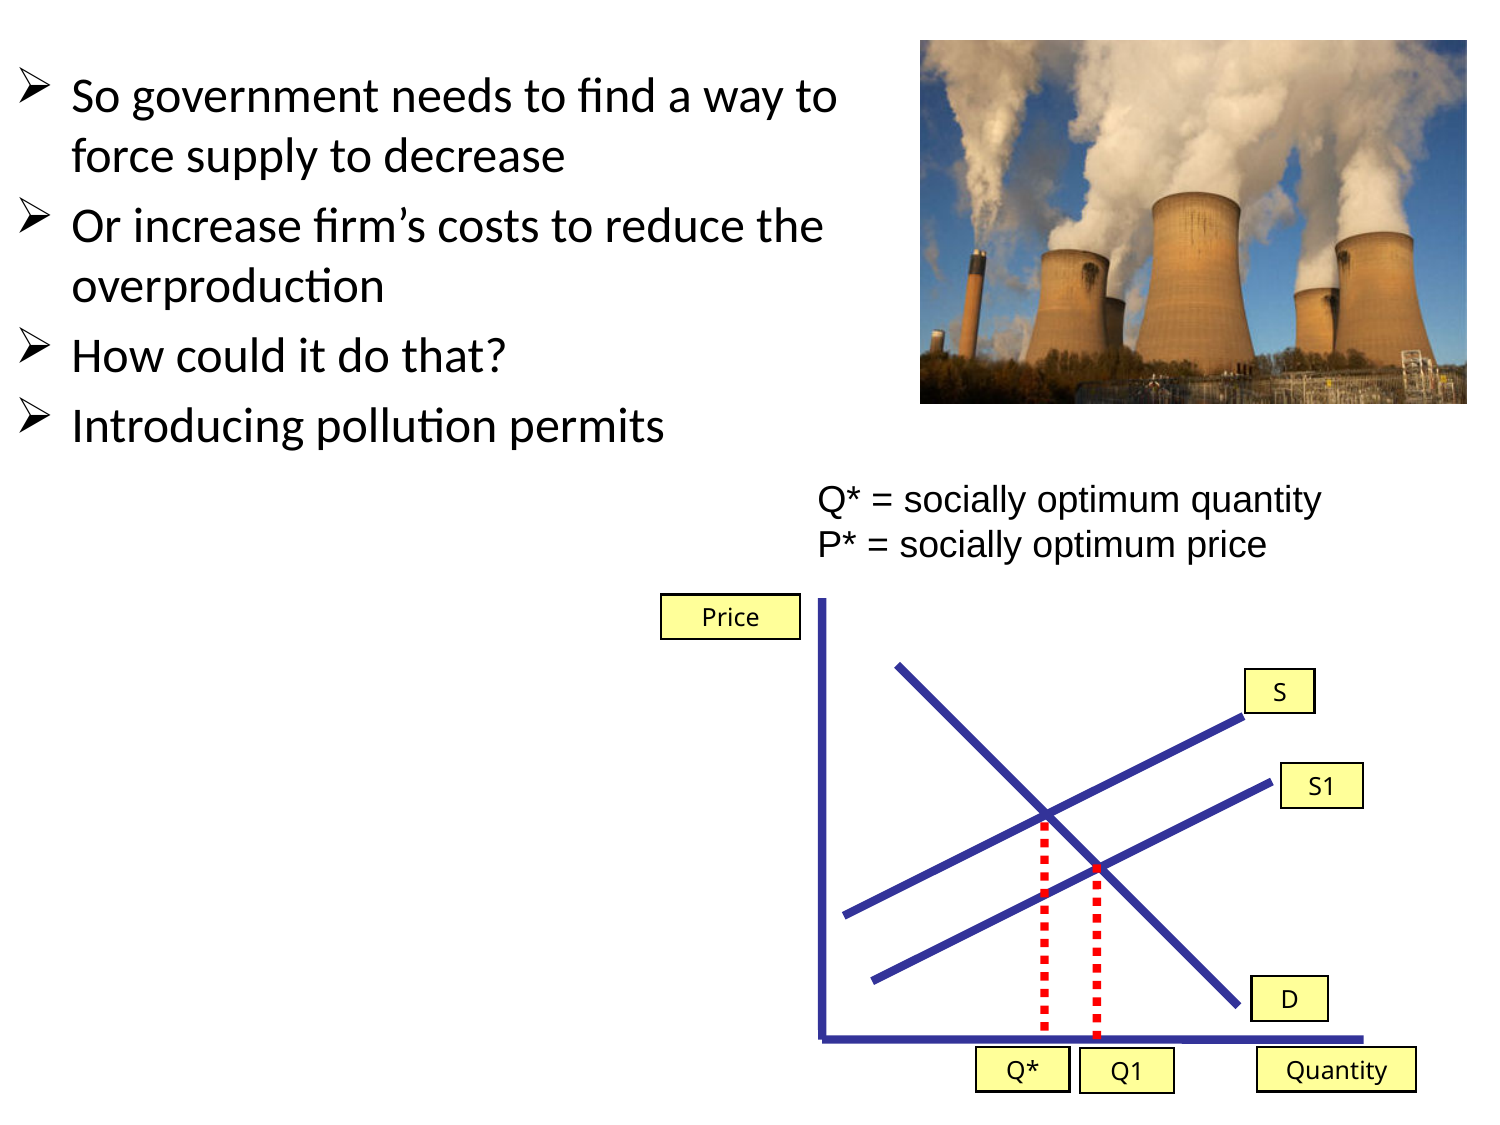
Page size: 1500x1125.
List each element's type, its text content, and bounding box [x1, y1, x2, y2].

text_box S [1245, 668, 1315, 714]
text_box Q* = socially optimum quantity P* = socially optimum price [802, 467, 1340, 573]
picture [920, 40, 1467, 404]
list So government needs to find a way to force supply to decrease Or increase firm’s costs to reduce the overproduction How could it do that? Introducing pollution permits [0, 54, 904, 1017]
text_box D [1251, 976, 1328, 1021]
text_box S1 [1281, 763, 1364, 808]
text_box Price [660, 594, 801, 640]
text_box Q* [976, 1046, 1070, 1092]
text_box Q1 [1079, 1047, 1175, 1093]
text_box Quantity [1257, 1046, 1417, 1092]
